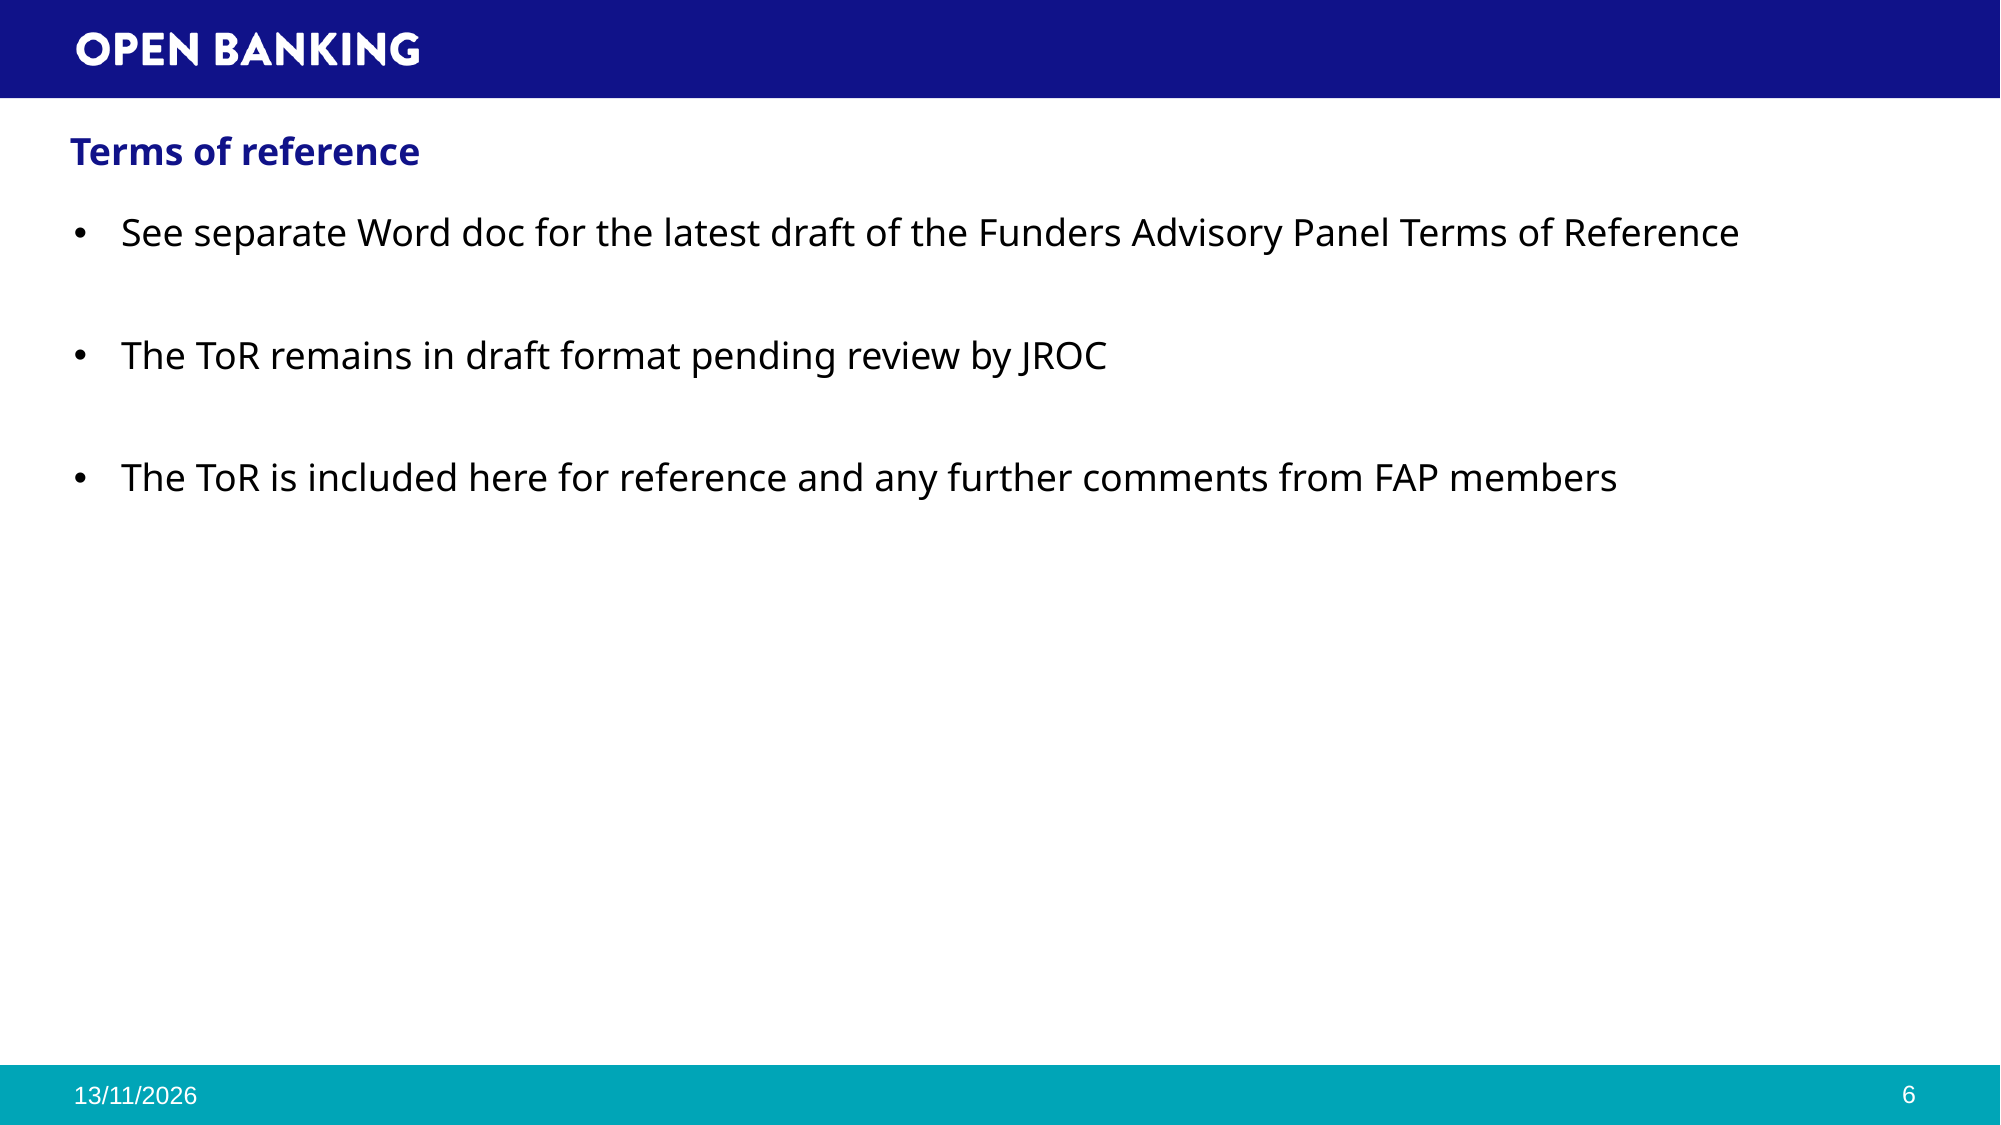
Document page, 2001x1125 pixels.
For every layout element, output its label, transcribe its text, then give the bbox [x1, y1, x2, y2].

picture [43, 0, 452, 99]
slide_number 6 [1412, 1064, 1932, 1124]
footer [662, 1064, 1338, 1124]
list See separate Word doc for the latest draft of the Funders Advisory Panel Terms of Reference The ToR remains in draft format pending review by JROC The ToR is included here for reference and any further comments from FAP members [59, 206, 1936, 1018]
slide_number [59, 1065, 509, 1125]
title Terms of reference [54, 125, 1629, 207]
